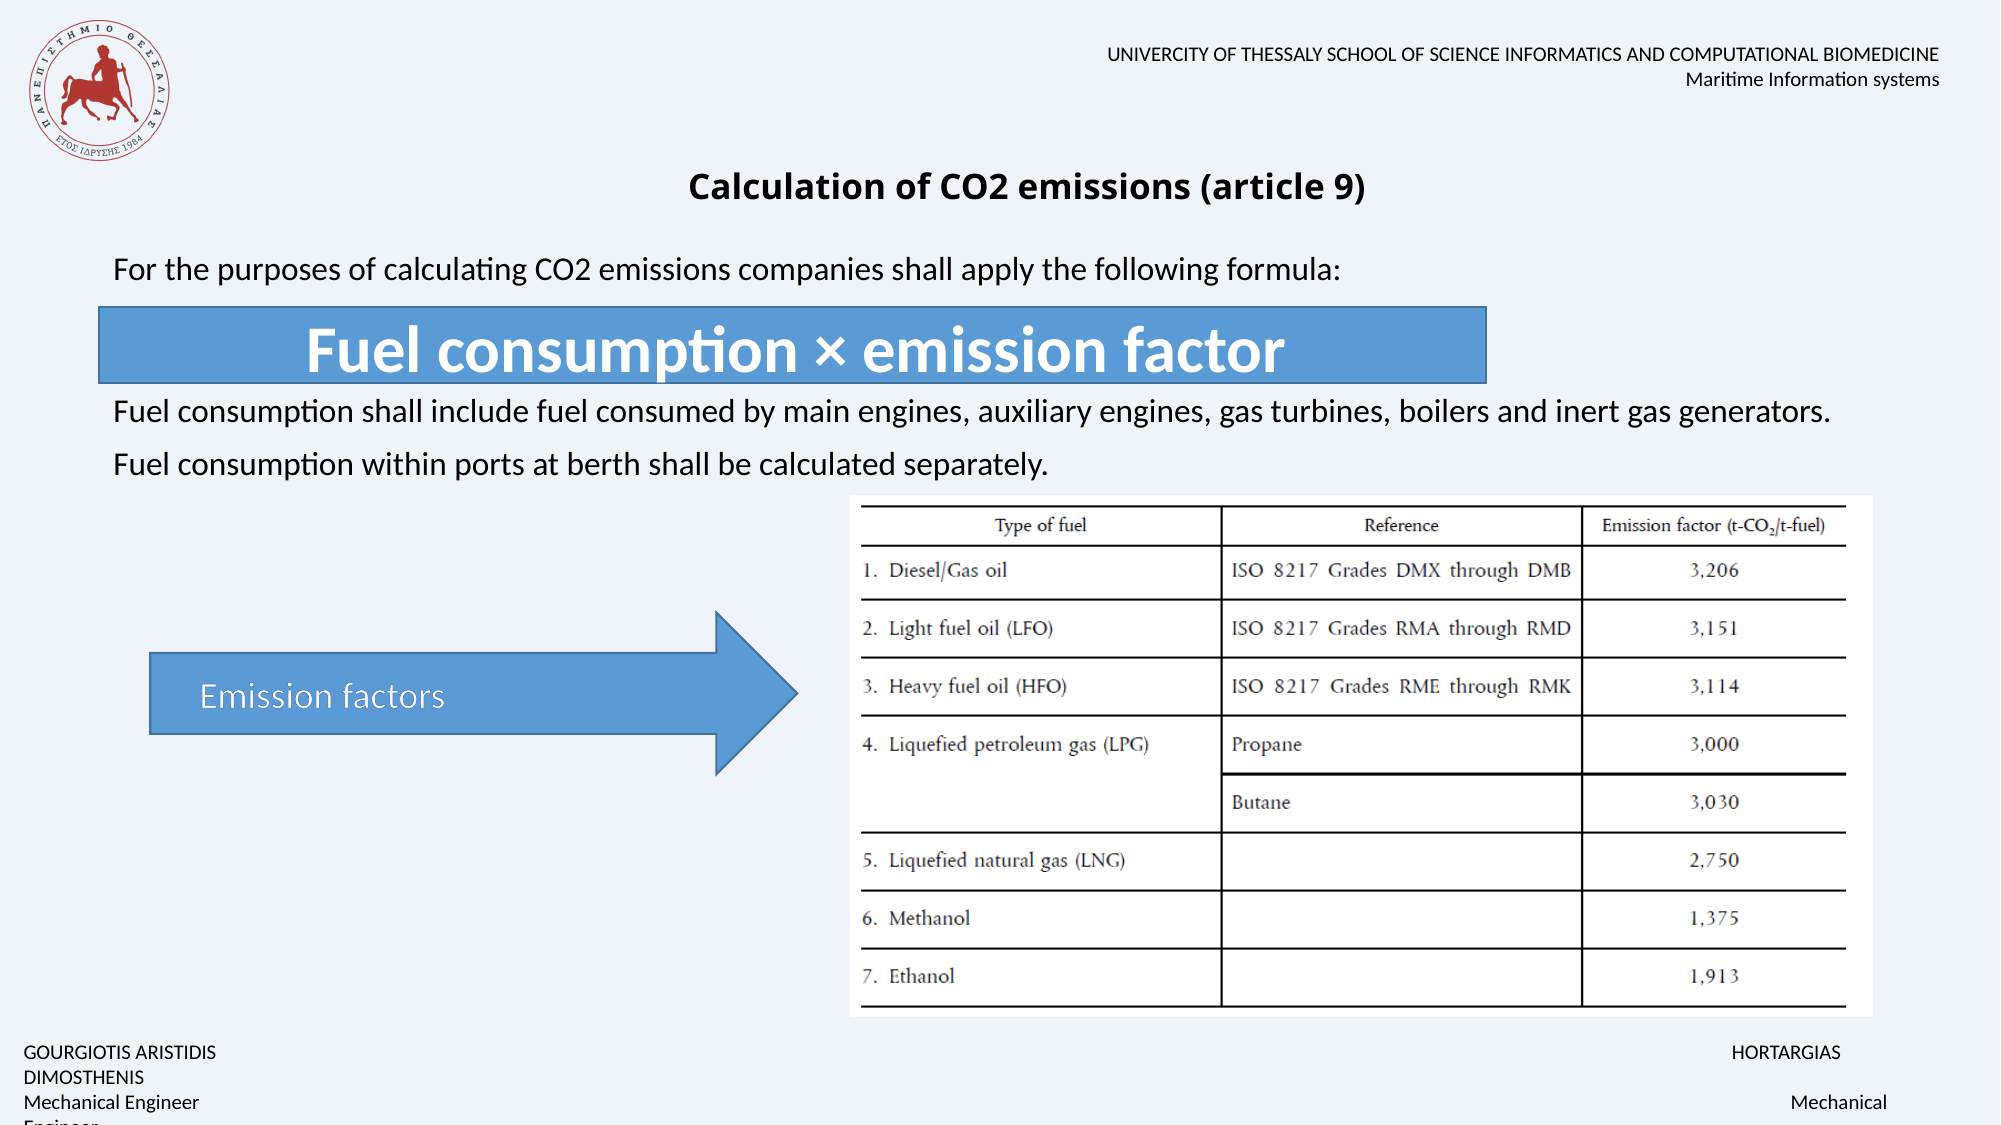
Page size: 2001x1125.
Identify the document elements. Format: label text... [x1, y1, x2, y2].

picture [27, 20, 172, 162]
text_box UNIVERCITY OF THESSALY SCHOOL OF SCIENCE INFORMATICS AND COMPUTATIONAL BIOMEDICINE Maritime Information systems [229, 32, 1955, 98]
title Calculation of CO2 emissions (article 9) [142, 161, 1912, 215]
text_box Fuel consumption × emission factor [98, 306, 1487, 384]
text_box For the purposes of calculating CO2 emissions companies shall apply the following formula: Fuel consumption × emission factor Fuel consumption shall include fuel consumed by main engines, auxiliary engines, gas turbines, boilers and inert gas generators. Fuel consumption within ports at berth shall be calculated separately. [98, 239, 1928, 537]
text_box Emission factors [184, 663, 746, 723]
text_box GOURGIOTIS ARISTIDIS HORTARGIAS DIMOSTHENIS Mechanical Engineer Mechanical Engineer [8, 1030, 1984, 1125]
text_box [149, 610, 799, 777]
picture [849, 495, 1873, 1017]
